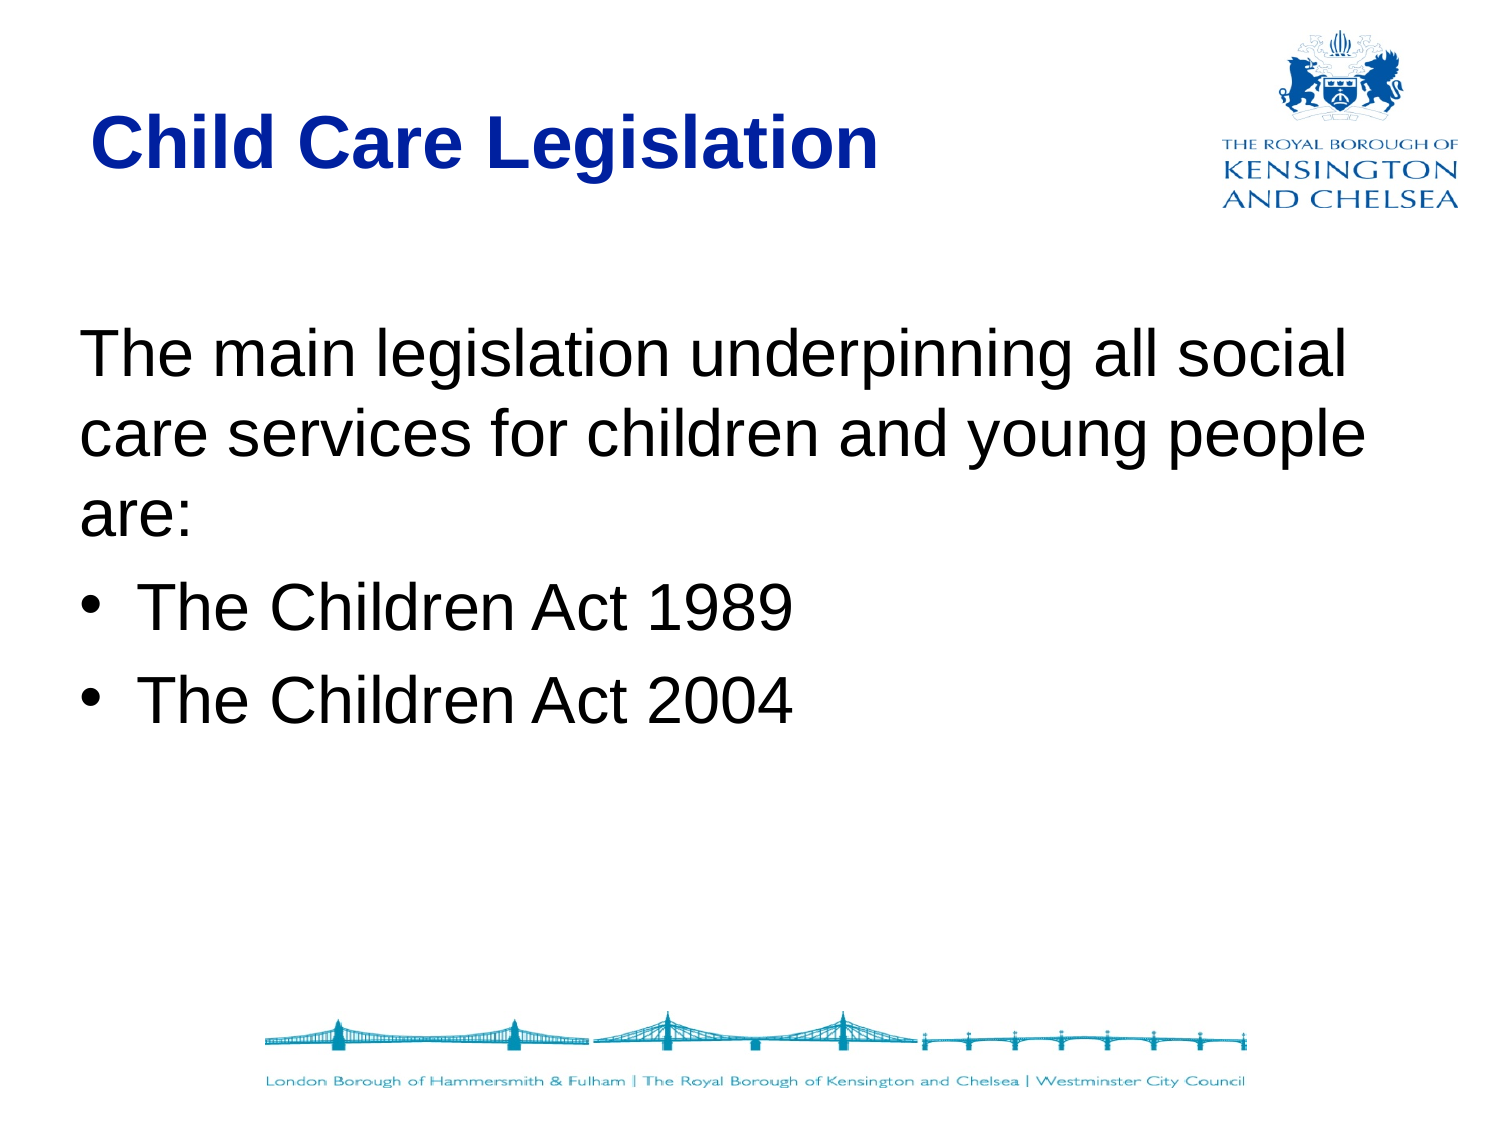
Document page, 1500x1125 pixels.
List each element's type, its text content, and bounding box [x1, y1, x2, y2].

picture [265, 1011, 1247, 1089]
title Child Care Legislation [75, 45, 1425, 233]
list The main legislation underpinning all social care services for children and young people are: The Children Act 1989 The Children Act 2004 [64, 302, 1415, 1045]
picture [1222, 30, 1458, 209]
